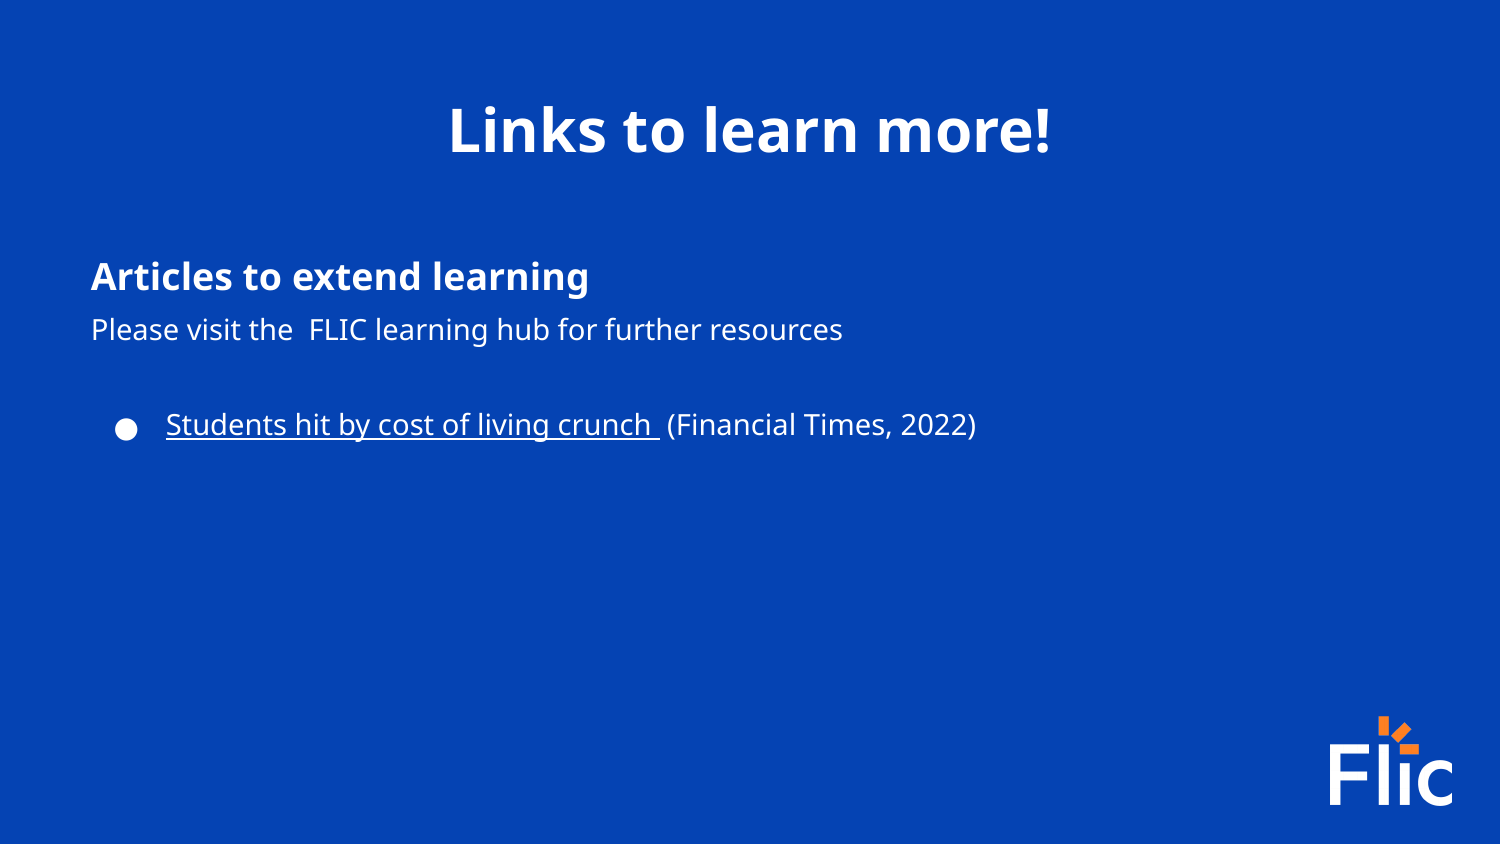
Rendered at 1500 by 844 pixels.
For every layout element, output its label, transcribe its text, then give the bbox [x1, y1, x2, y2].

text_box Links to learn more! [268, 66, 1231, 180]
text_box Articles to extend learning Please visit the FLIC learning hub for further resources Students hit by cost of living crunch (Financial Times, 2022) [75, 187, 1368, 569]
picture [1330, 716, 1452, 806]
